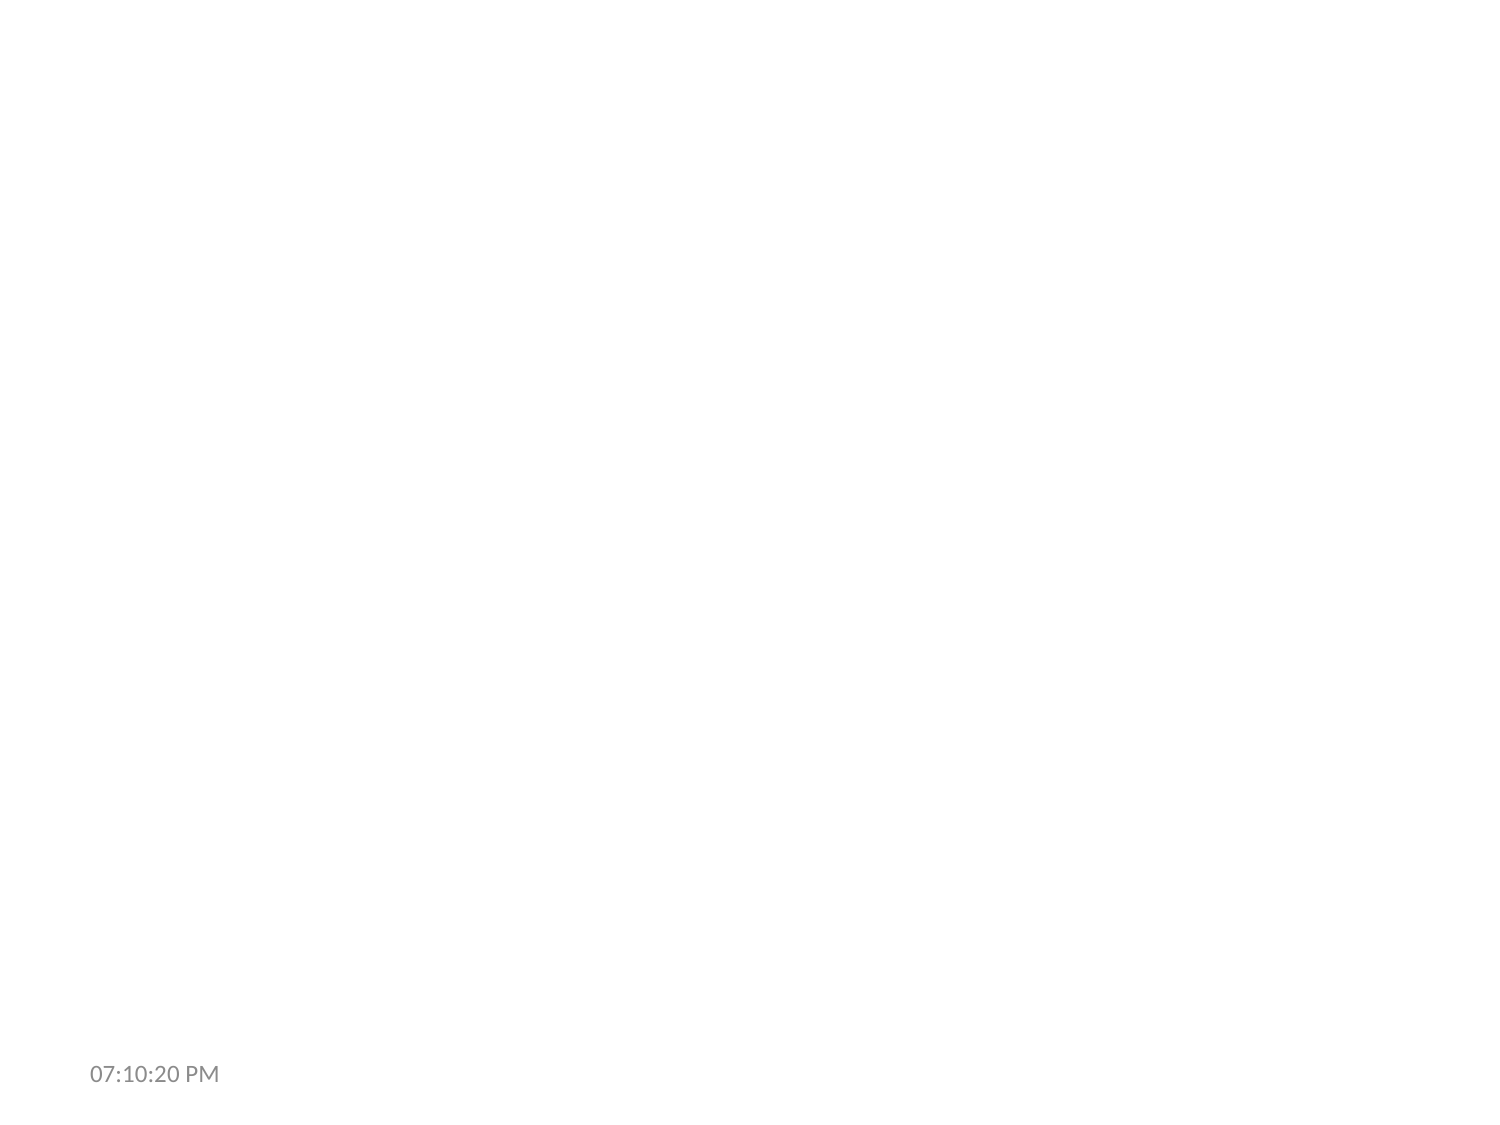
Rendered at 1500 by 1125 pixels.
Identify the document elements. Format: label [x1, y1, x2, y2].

slide_number [75, 1042, 425, 1103]
